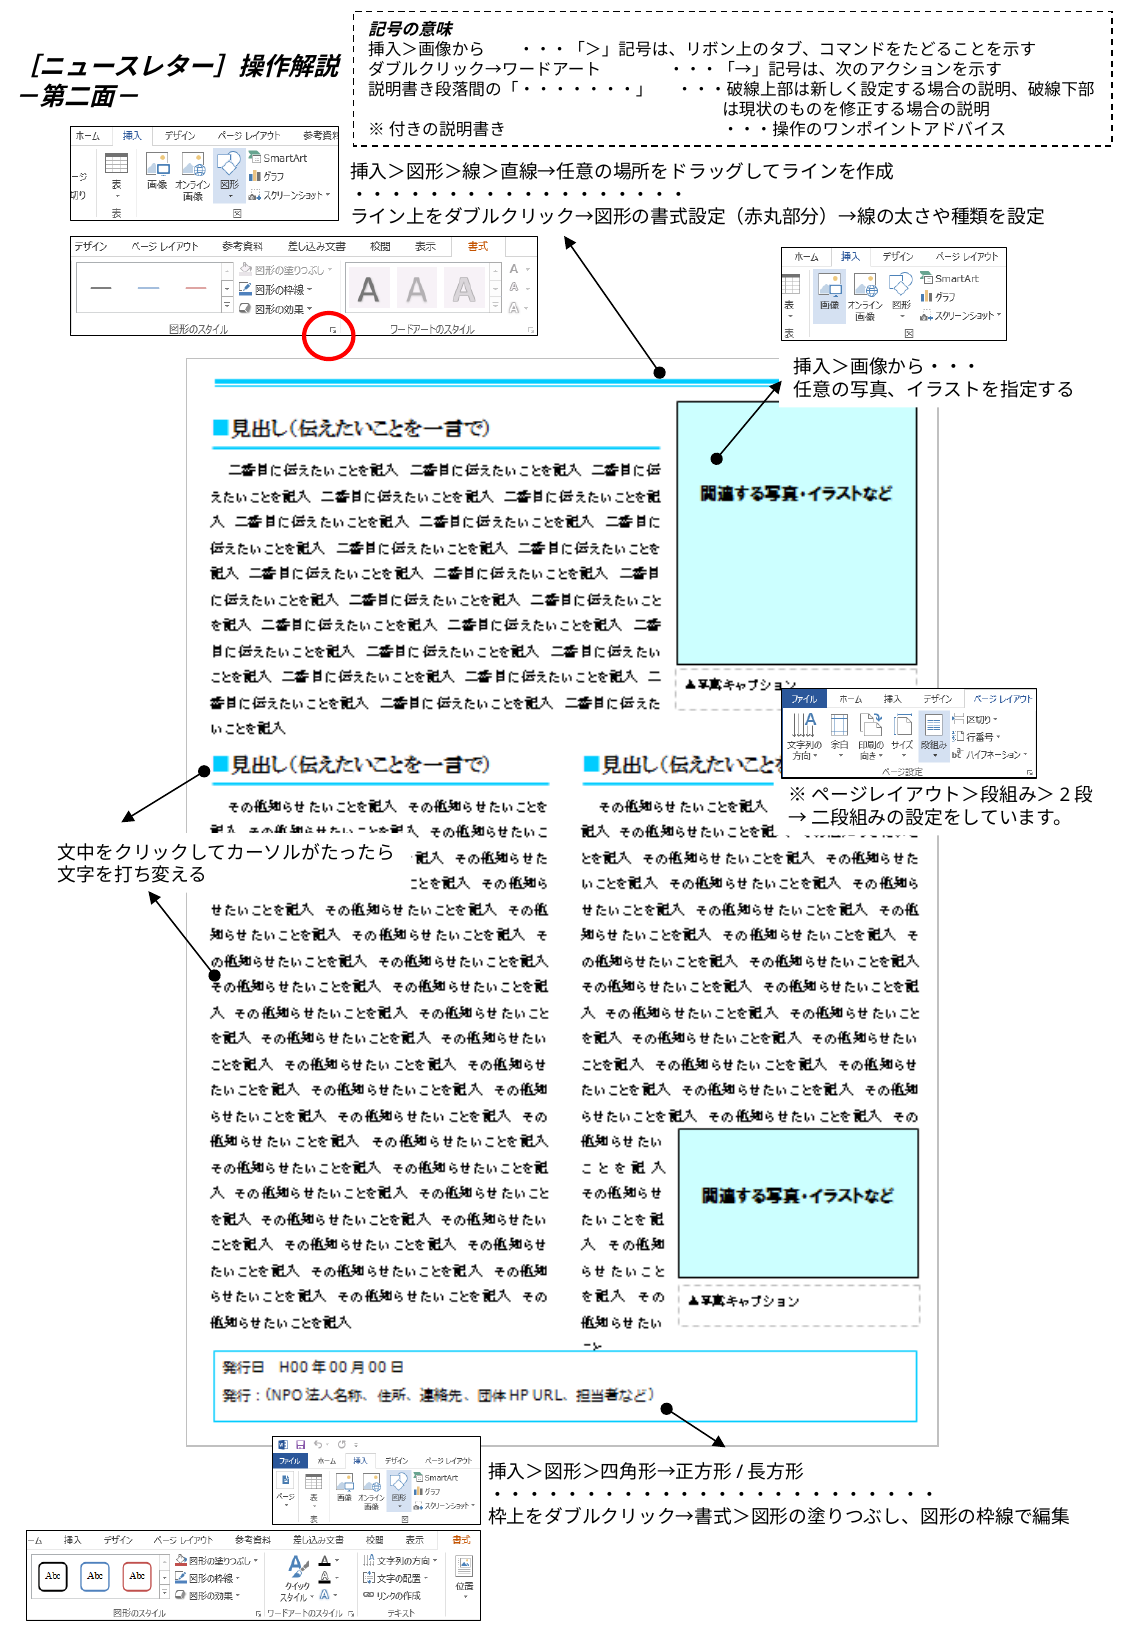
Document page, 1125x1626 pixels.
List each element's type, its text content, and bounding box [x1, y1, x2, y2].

text_box ［ニュースレター］操作解説 －第二面－ [0, 43, 353, 118]
text_box ※ページレイアウト＞段組み＞2段 →二段組みの設定をしています。 [941, 775, 1125, 836]
picture [781, 247, 1006, 340]
text_box 挿入＞図形＞線＞直線→任意の場所をドラッグしてラインを作成 ・・・・・・・・・・・・・・・・・・ ライン上をダブルクリック→図形の書式設定（赤丸部分）→線の太さや種類を設定 [335, 152, 1125, 235]
picture [26, 1530, 481, 1621]
text_box 文中をクリックしてカーソルがたったら 文字を打ち変える [43, 833, 182, 893]
text_box 挿入＞画像から・・・ 任意の写真、イラストを指定する [779, 347, 1125, 408]
picture [70, 236, 538, 336]
picture [187, 358, 1036, 1525]
text_box 挿入＞図形＞四角形→正方形/長方形 ・・・・・・・・・・・・・・・・・・・・・・・・ 枠上をダブルクリック→書式＞図形の塗りつぶし、図形の枠線で編集 [482, 1452, 1103, 1535]
text_box [148, 891, 182, 935]
text_box [303, 343, 355, 357]
picture [70, 126, 338, 220]
text_box [564, 235, 649, 357]
text_box 記号の意味 挿入＞画像から ・・・「＞」記号は、リボン上のタブ、コマンドをたどることを示す ダブルクリック→ワードアート ・・・「→」記号は、次のアクションを示す 説明書き段落間の「・・・・・・・」 ・・・破線上部は新しく設定する場合の説明、破線下部 は現状のものを修正する場合の説明 ※付きの説明書き ・・・操作のワンポイントアドバイス [353, 11, 1113, 146]
text_box [121, 784, 182, 823]
